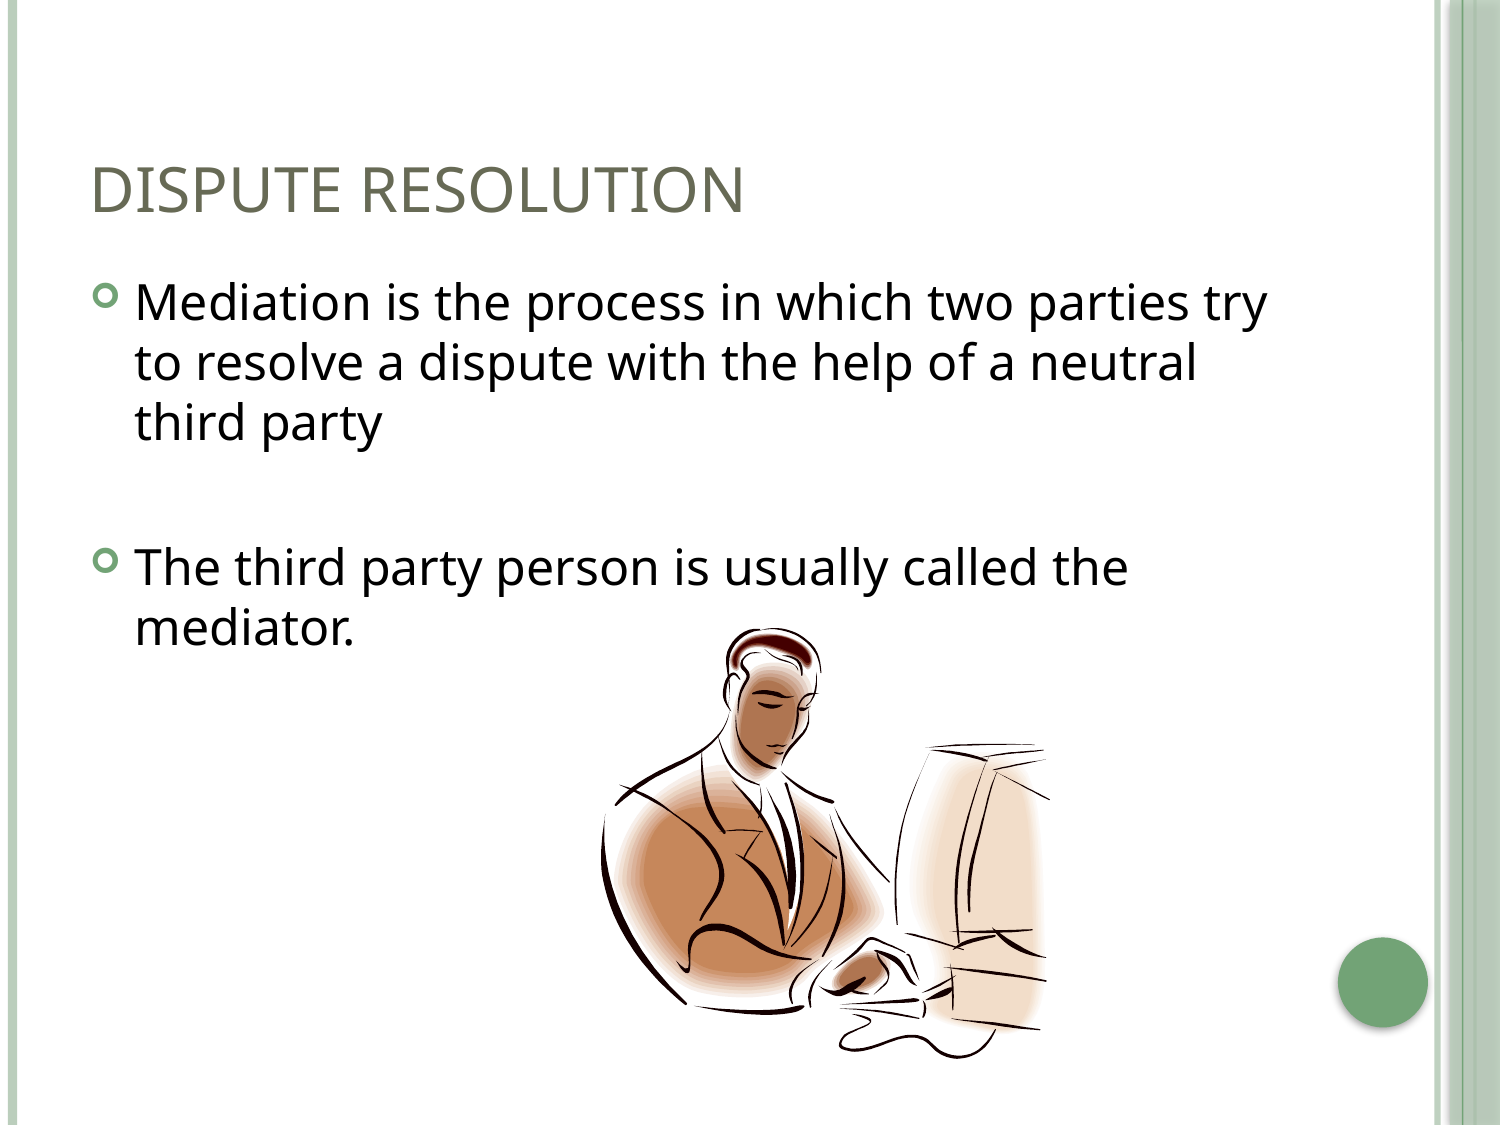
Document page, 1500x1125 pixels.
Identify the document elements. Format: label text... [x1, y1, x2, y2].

title Dispute Resolution [75, 45, 1300, 233]
picture [586, 624, 1051, 1065]
list Mediation is the process in which two parties try to resolve a dispute with the help of a neutral third party The third party person is usually called the mediator. [75, 262, 1300, 1062]
